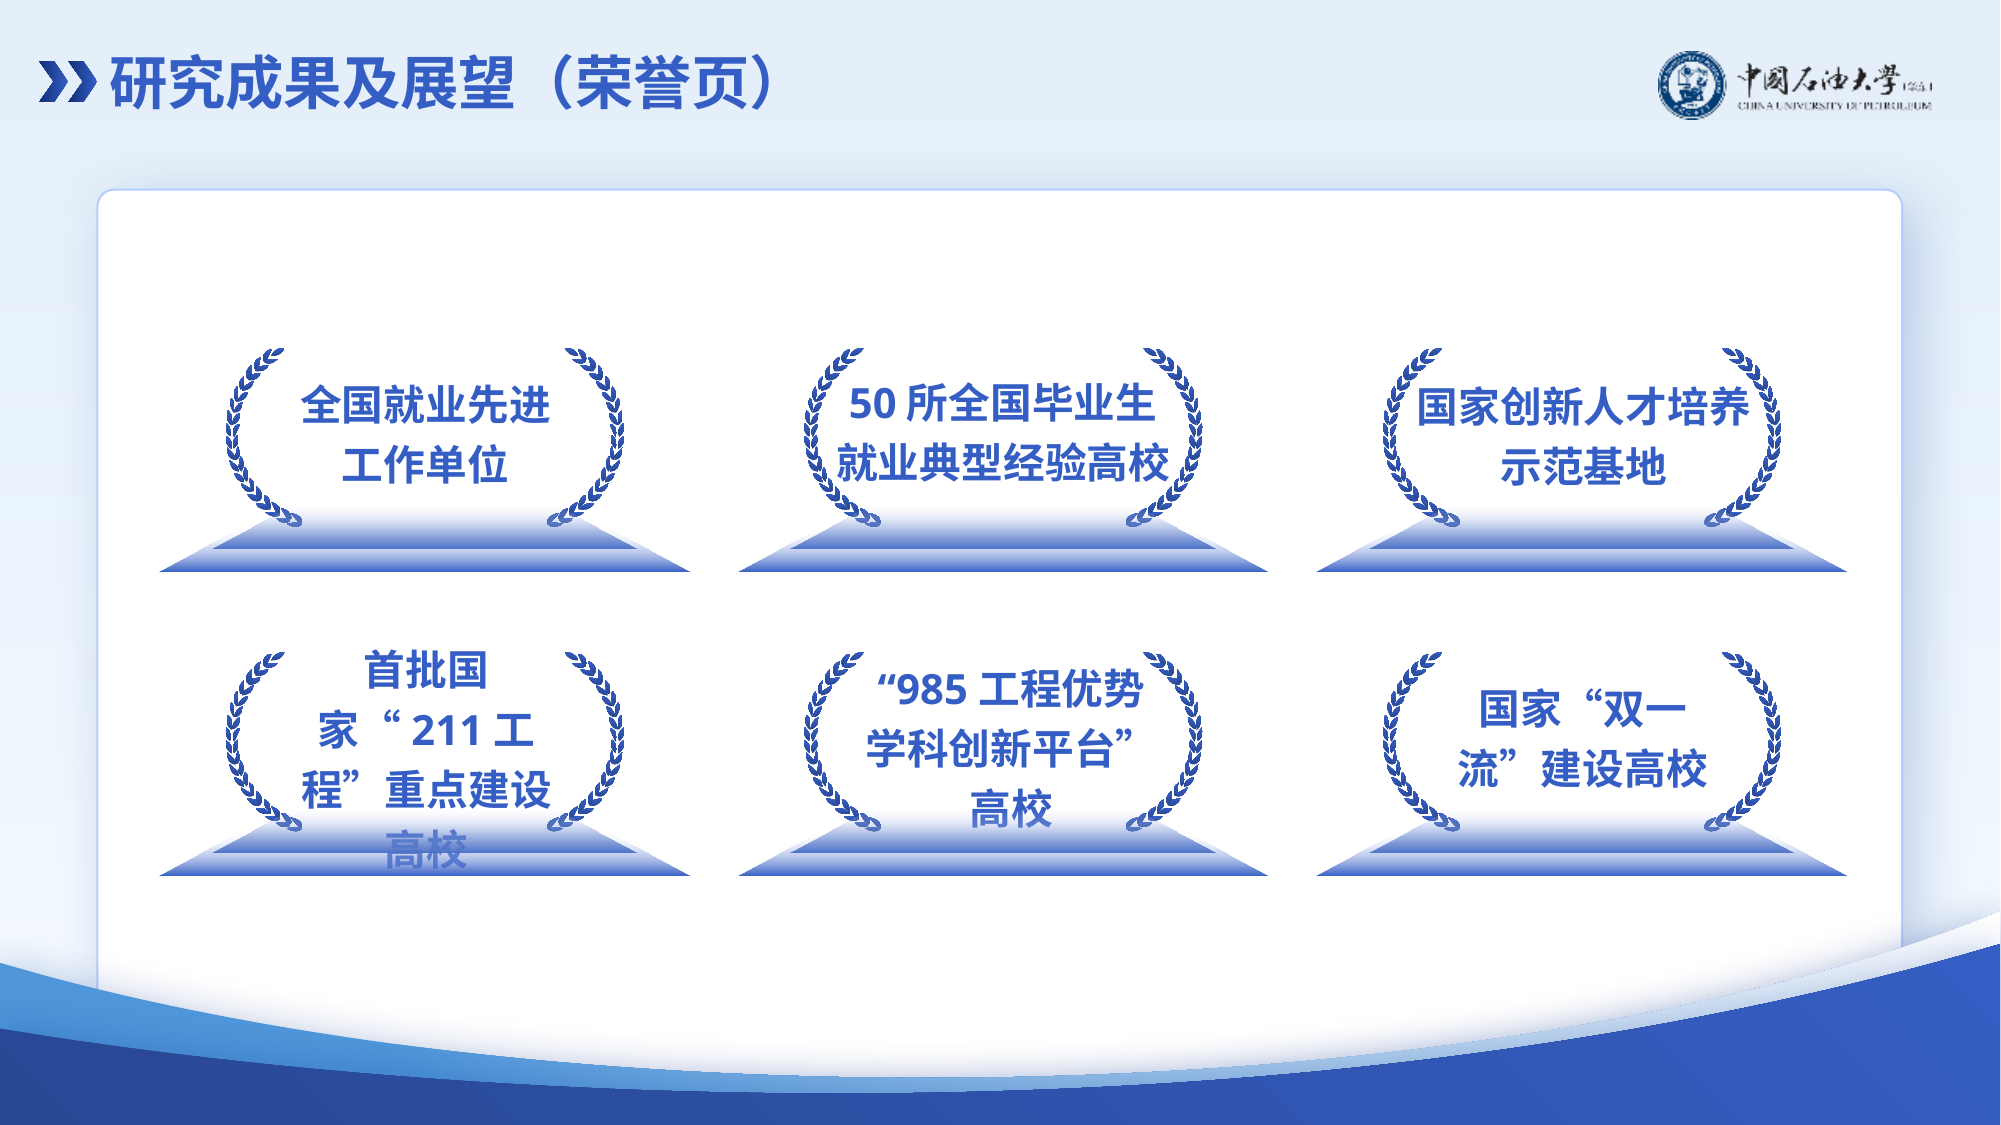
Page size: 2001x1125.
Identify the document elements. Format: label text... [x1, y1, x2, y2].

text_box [736, 644, 1270, 877]
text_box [1315, 347, 1848, 572]
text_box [158, 625, 691, 877]
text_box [1315, 651, 1848, 877]
picture [1658, 51, 1932, 120]
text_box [158, 347, 691, 572]
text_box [736, 347, 1270, 572]
text_box 研究成果及展望（荣誉页） [94, 38, 1000, 124]
